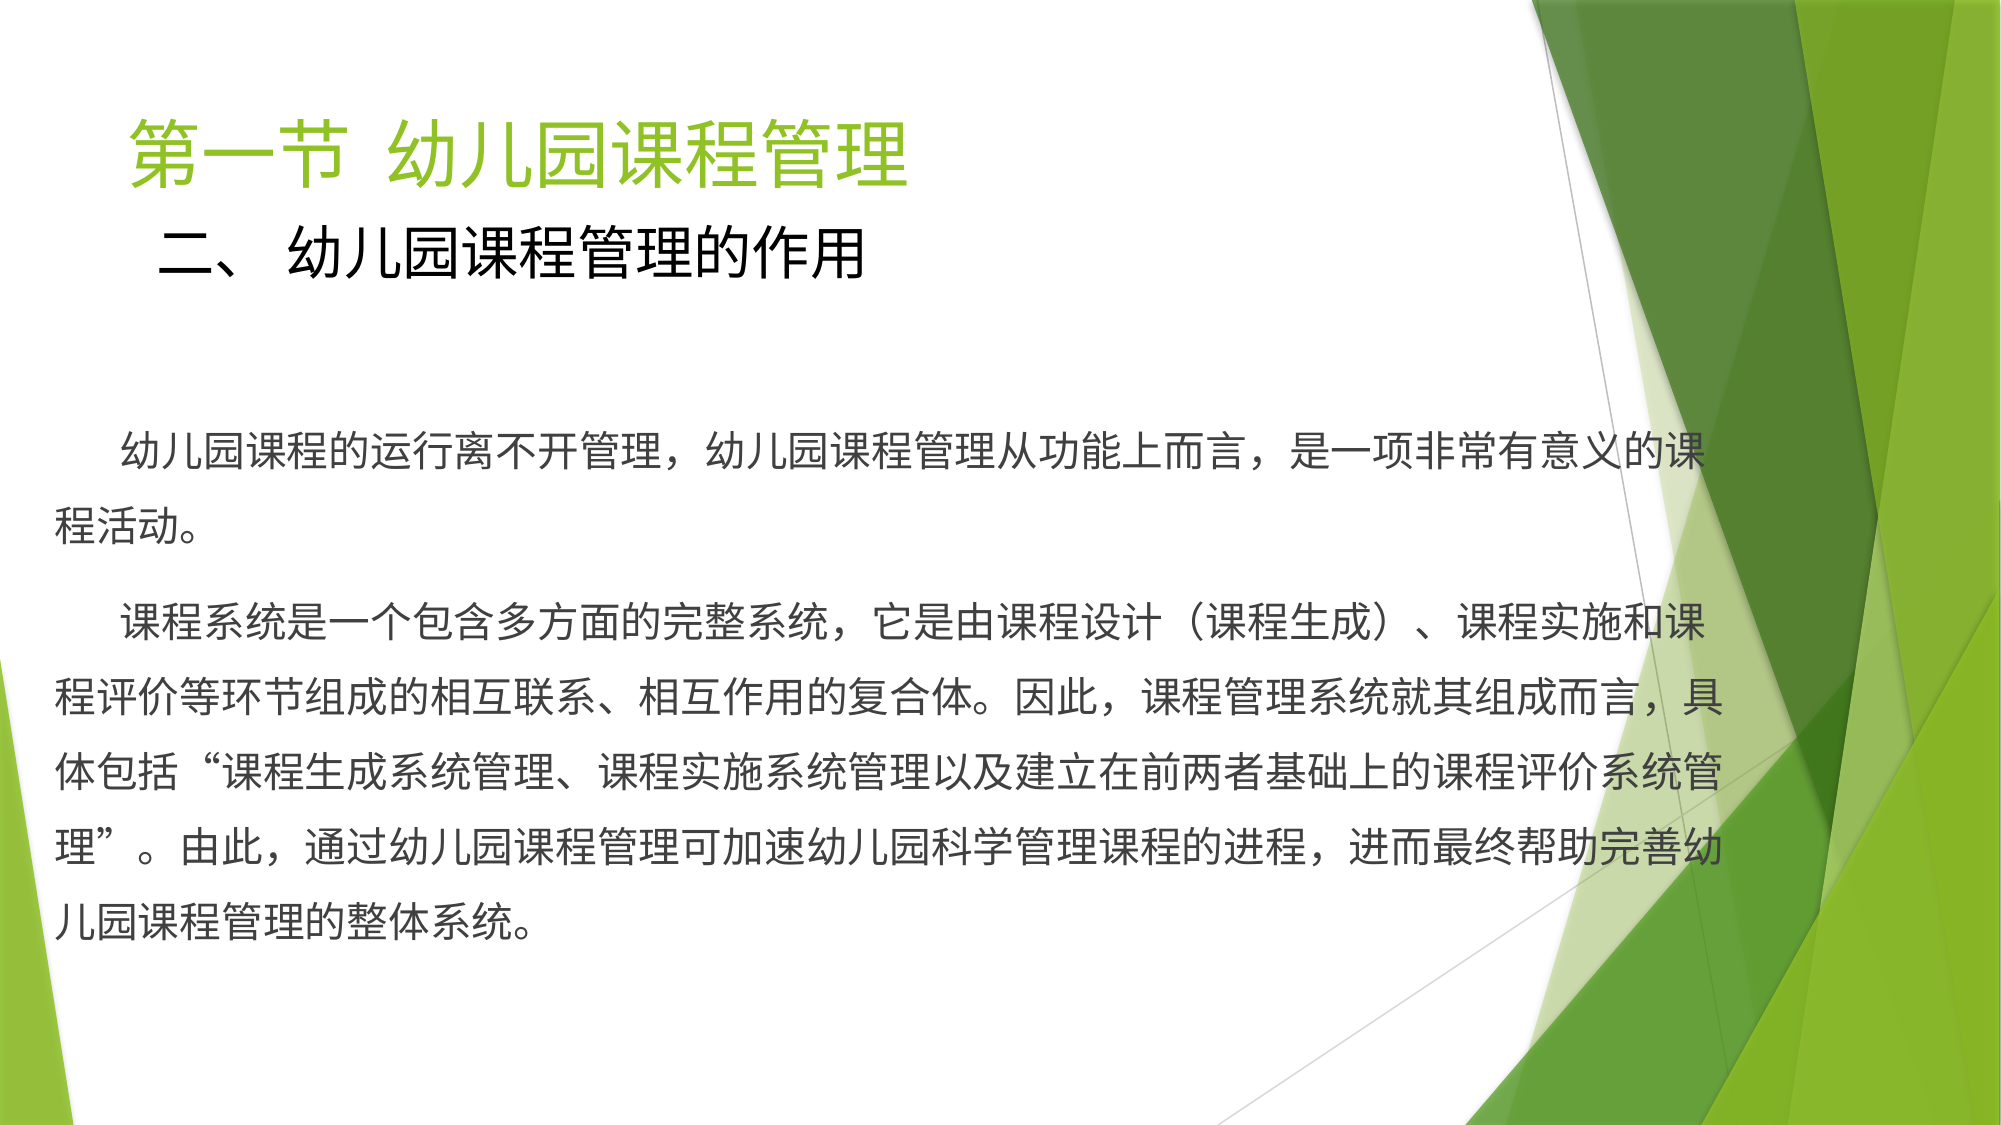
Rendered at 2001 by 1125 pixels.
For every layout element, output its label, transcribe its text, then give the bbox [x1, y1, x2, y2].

title 第一节 幼儿园课程管理 [111, 99, 1522, 317]
text_box 二、 幼儿园课程管理的作用 [141, 208, 1451, 294]
list 幼儿园课程的运行离不开管理，幼儿园课程管理从功能上而言，是一项非常有意义的课程活动。 课程系统是一个包含多方面的完整系统，它是由课程设计（课程生成）、课程实施和课程评价等环节组成的相互联系、相互作用的复合体。因此，课程管理系统就其组成而言，具体包括“课程生成系统管理、课程实施系统管理以及建立在前两者基础上的课程评价系统管理”。由此，通过幼儿园课程管理可加速幼儿园科学管理课程的进程，进而最终帮助完善幼儿园课程管理的整体系统。 [39, 392, 1751, 1125]
